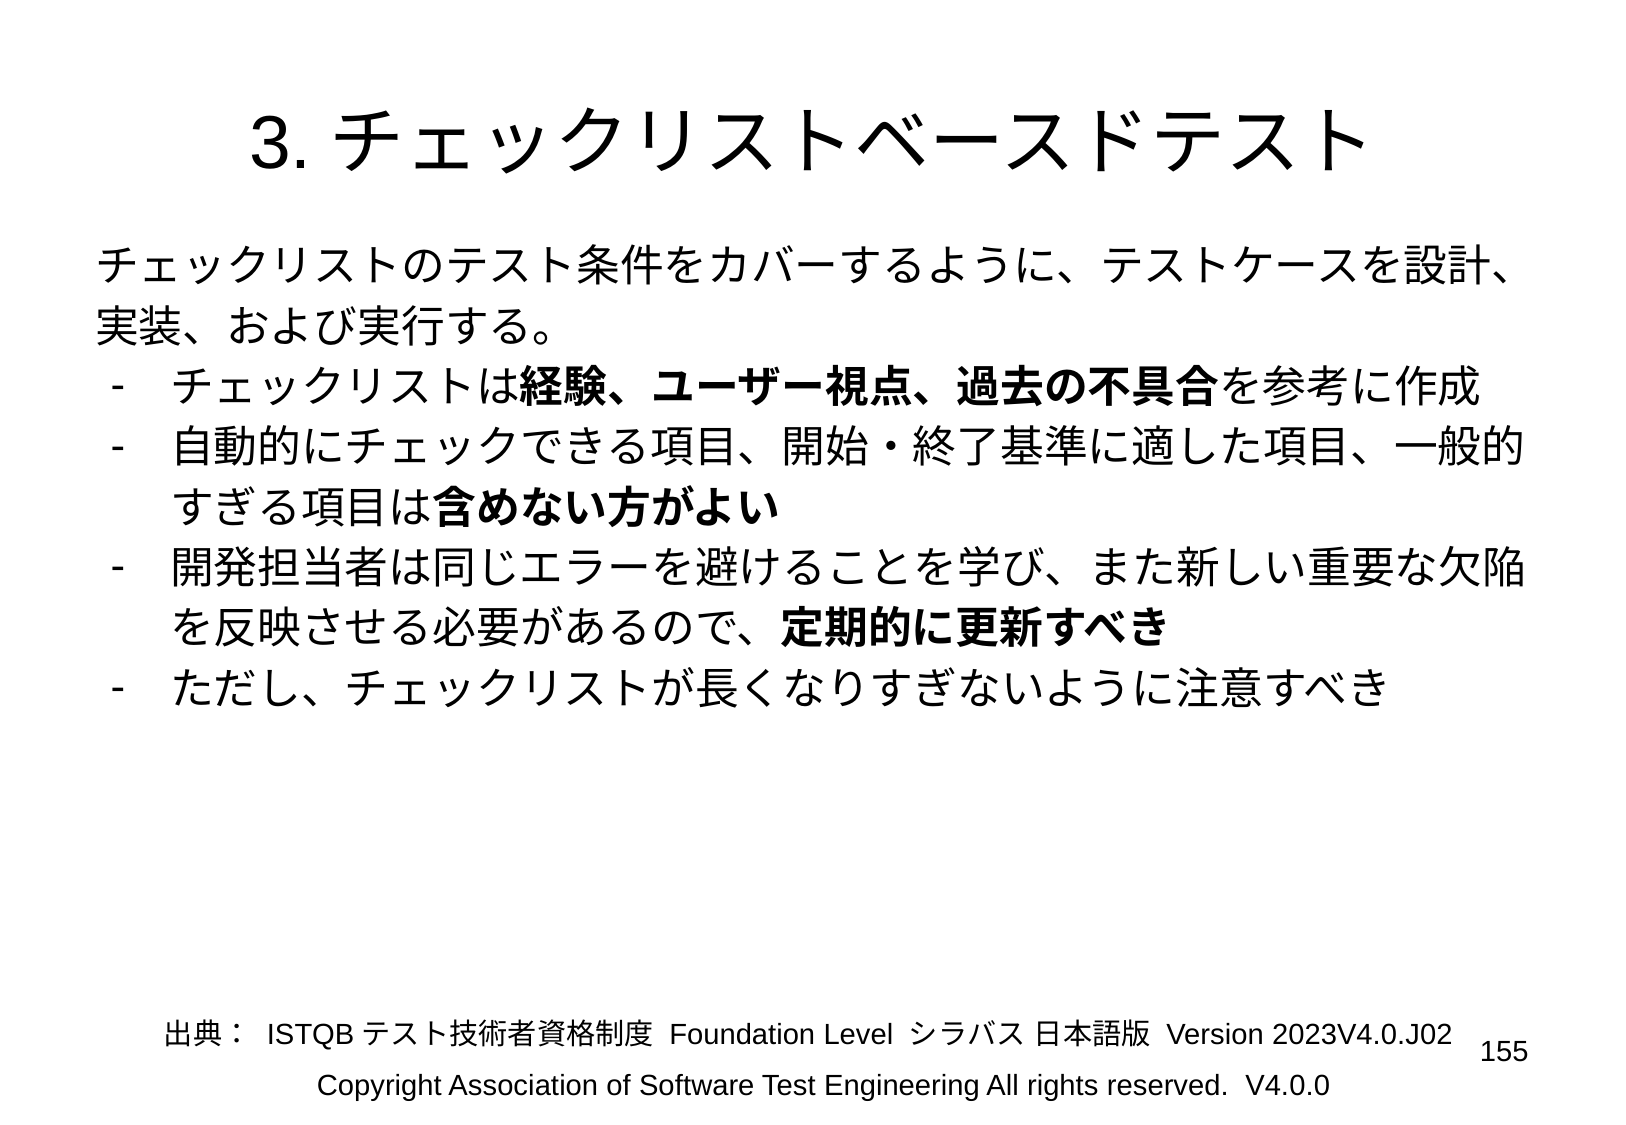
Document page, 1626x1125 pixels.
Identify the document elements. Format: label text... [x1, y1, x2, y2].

title 3.チェックリストベースドテスト [81, 45, 1544, 222]
list チェックリストのテスト条件をカバーするように、テストケースを設計、実装、および実行する。 チェックリストは経験、ユーザー視点、過去の不具合を参考に作成 自動的にチェックできる項目、開始・終了基準に適した項目、一般的すぎる項目は含めない方がよい 開発担当者は同じエラーを避けることを学び、また新しい重要な欠陥を反映させる必要があるので、定期的に更新すべき ただし、チェックリストが長くなりすぎないように注意すべき [79, 222, 1569, 1019]
text_box 出典： ISTQBテスト技術者資格制度 Foundation Level シラバス 日本語版 Version 2023V4.0.J02 [44, 1008, 1573, 1058]
slide_number ‹#› [1415, 1058, 1544, 1103]
footer Copyright Association of Software Test Engineering All rights reserved. V4.0.0 [233, 1058, 1415, 1103]
